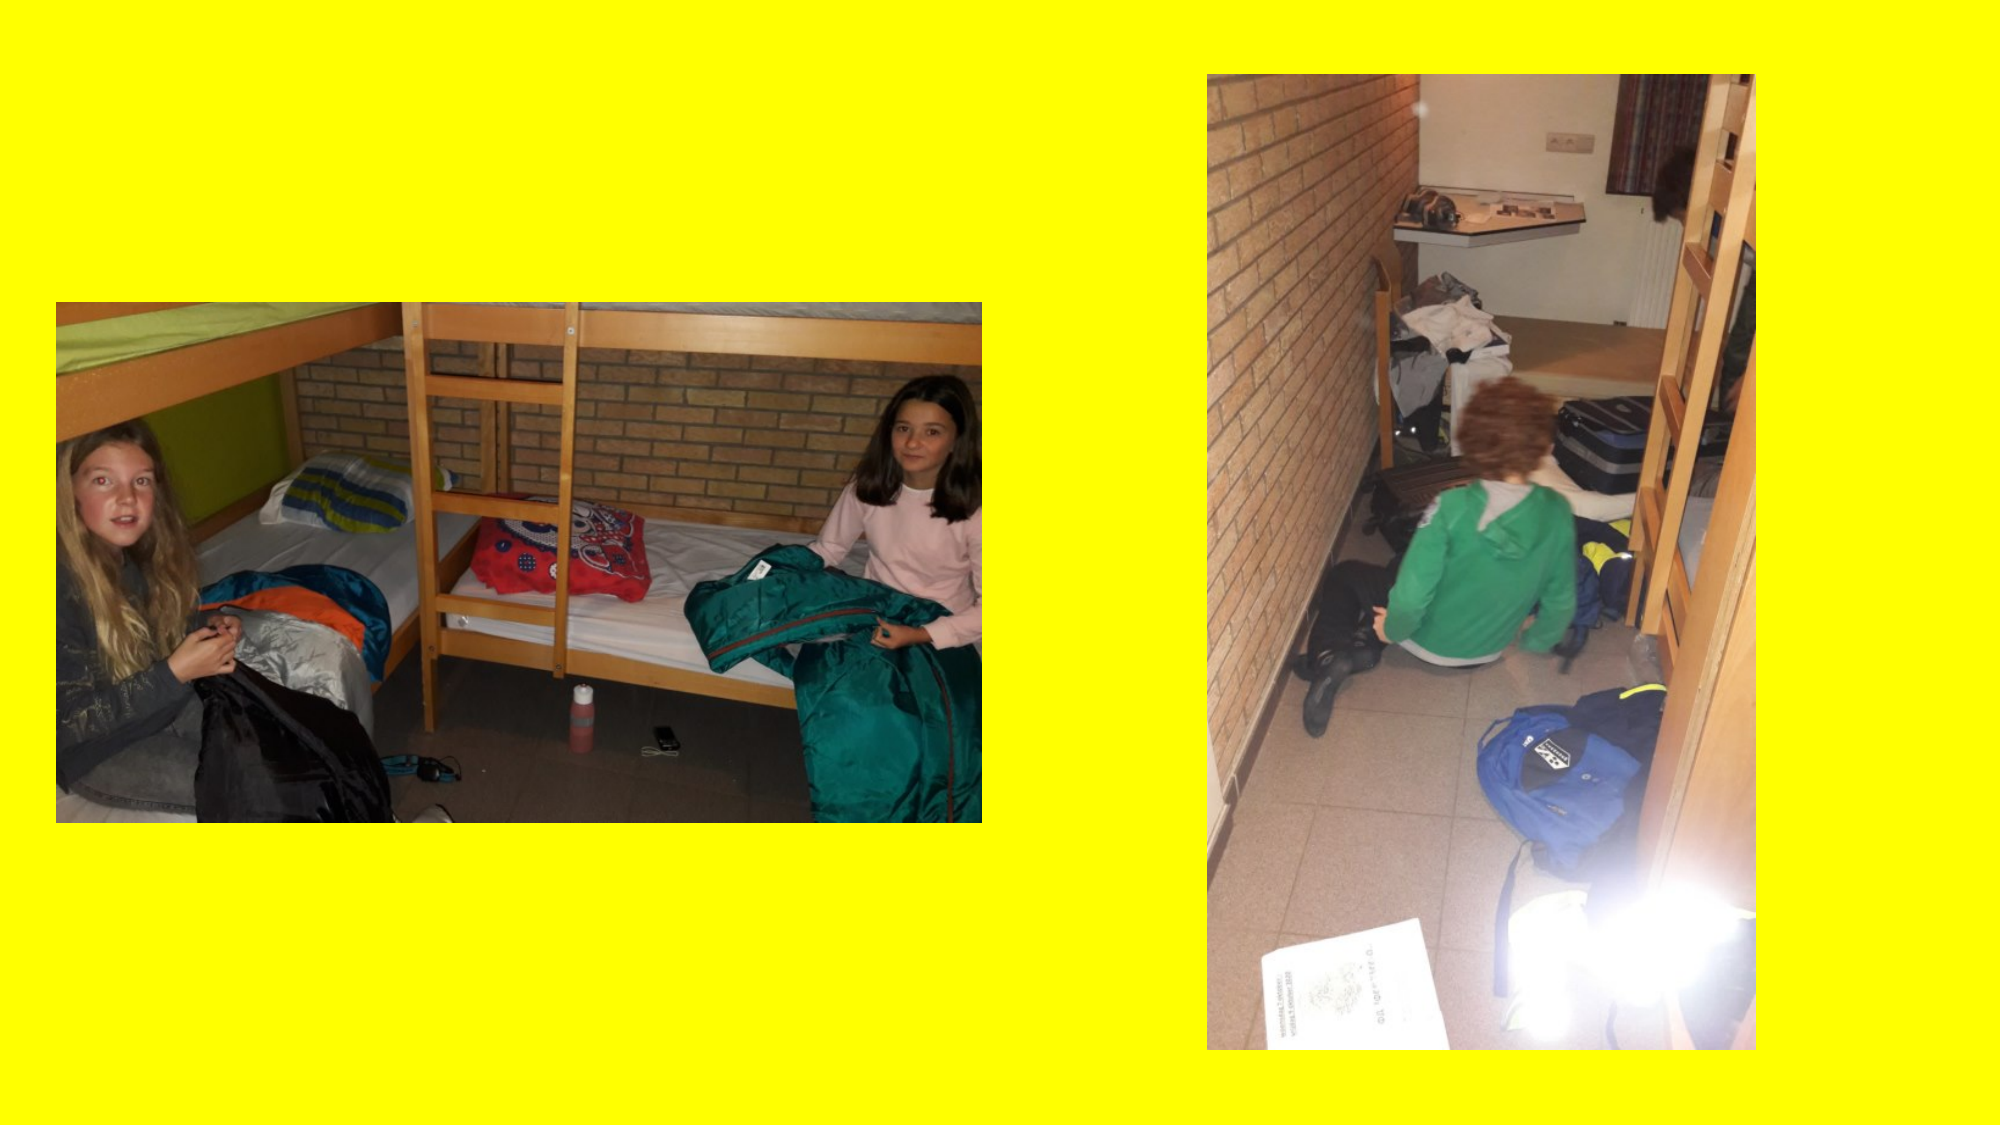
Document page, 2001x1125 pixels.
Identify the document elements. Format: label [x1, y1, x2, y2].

picture [1206, 74, 1756, 1050]
picture [56, 302, 982, 823]
